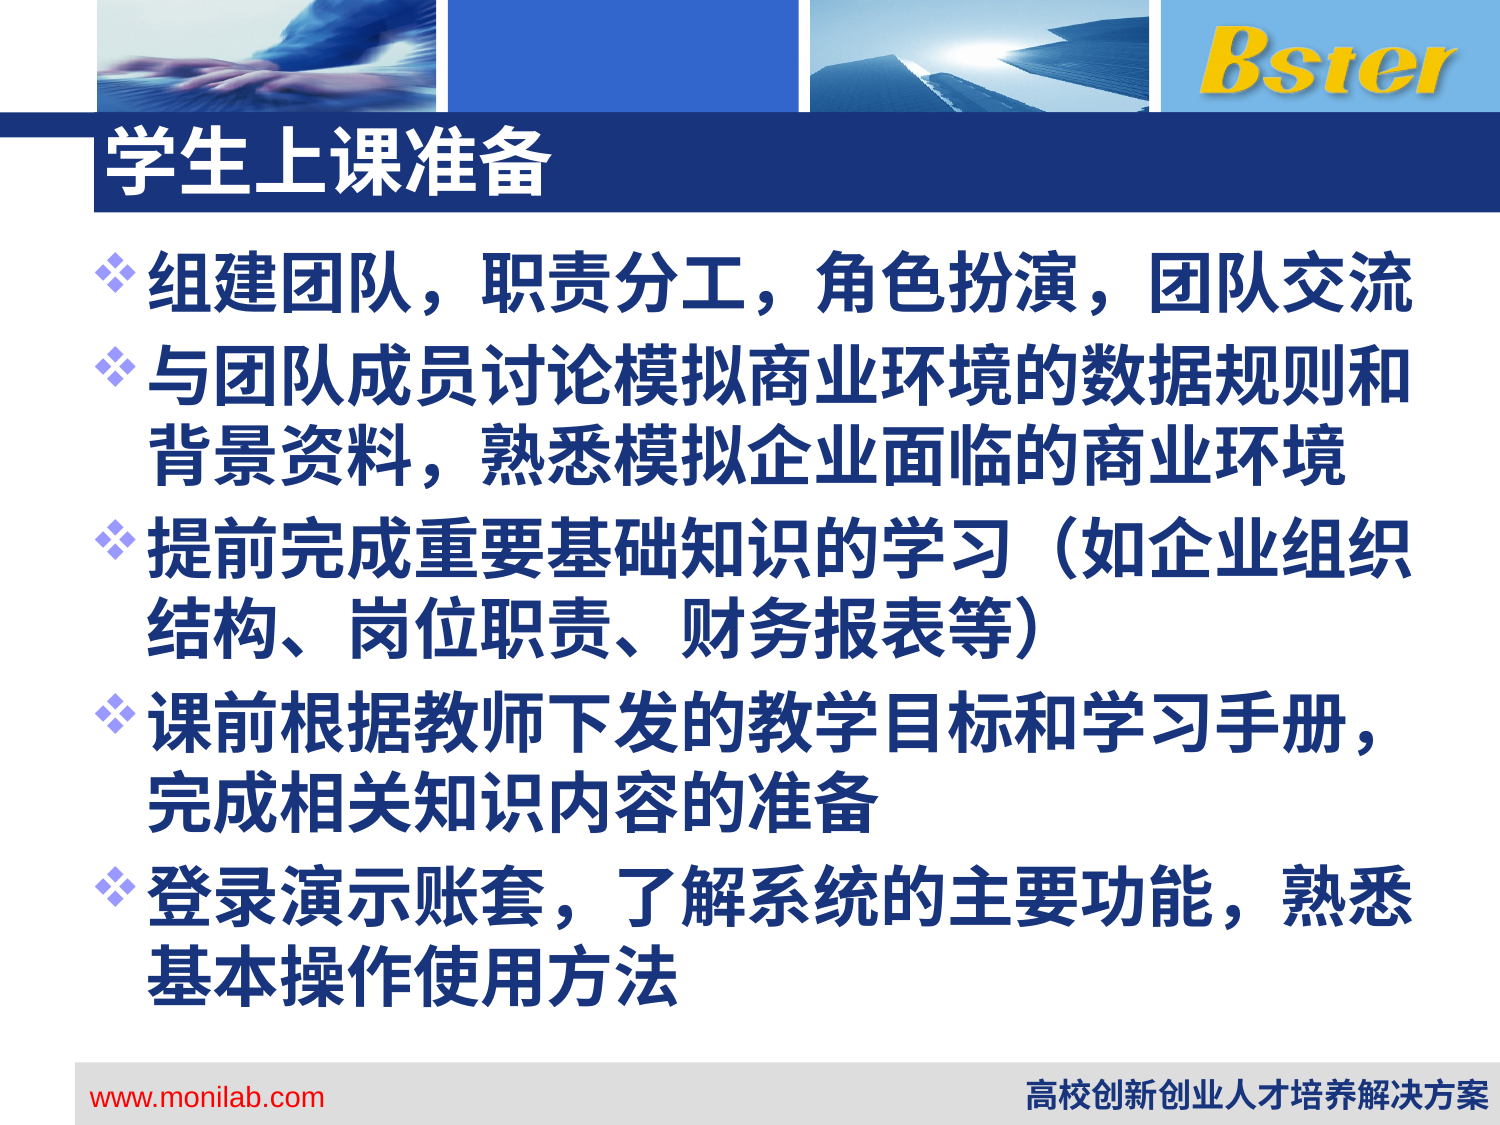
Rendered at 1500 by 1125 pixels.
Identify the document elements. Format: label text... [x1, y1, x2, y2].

title 学生上课准备 [88, 113, 1369, 206]
picture [97, 0, 437, 112]
picture [1199, 26, 1458, 94]
picture [810, 0, 1150, 112]
list 组建团队，职责分工，角色扮演，团队交流 与团队成员讨论模拟商业环境的数据规则和背景资料，熟悉模拟企业面临的商业环境 提前完成重要基础知识的学习（如企业组织结构、岗位职责、财务报表等） 课前根据教师下发的教学目标和学习手册，完成相关知识内容的准备 登录演示账套，了解系统的主要功能，熟悉基本操作使用方法 [74, 232, 1454, 1034]
